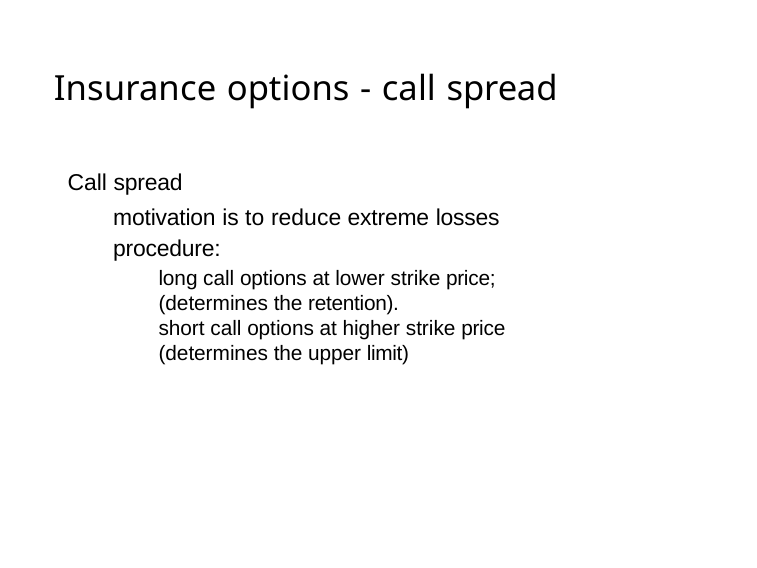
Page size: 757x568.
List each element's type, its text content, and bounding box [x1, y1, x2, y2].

title Insurance options - call spread [51, 36, 705, 134]
text_box Call spread motivation is to reduce extreme losses procedure: long call options at lower strike price; (determines the retention). short call options at higher strike price (determines the upper limit) [65, 158, 511, 365]
